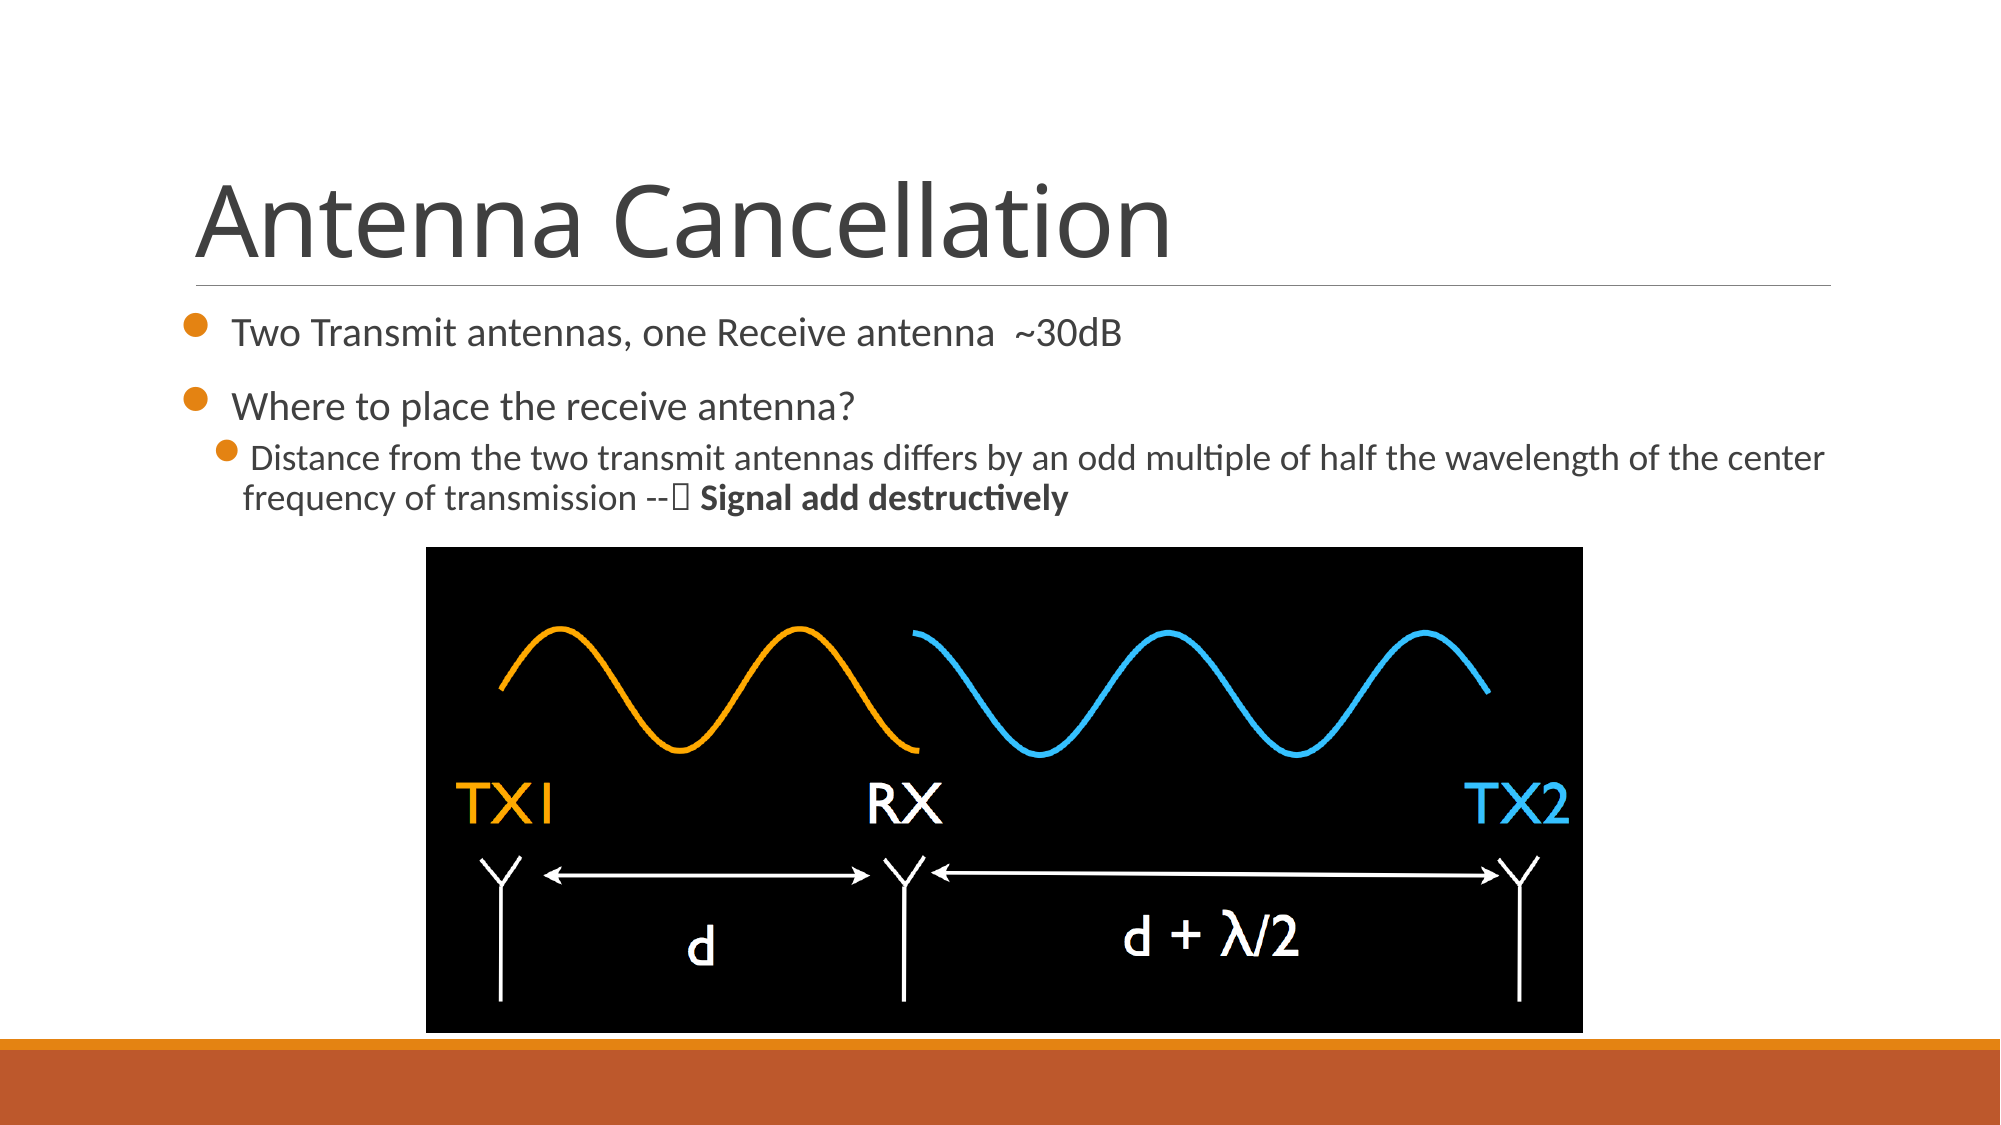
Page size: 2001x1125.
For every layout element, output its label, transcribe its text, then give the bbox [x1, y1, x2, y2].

title Antenna Cancellation [180, 47, 1830, 285]
list Two Transmit antennas, one Receive antenna ~30dB Where to place the receive antenna? Distance from the two transmit antennas differs by an odd multiple of half the wavelength of the center frequency of transmission -- Signal add destructively [180, 302, 1830, 963]
picture [425, 546, 1583, 1034]
